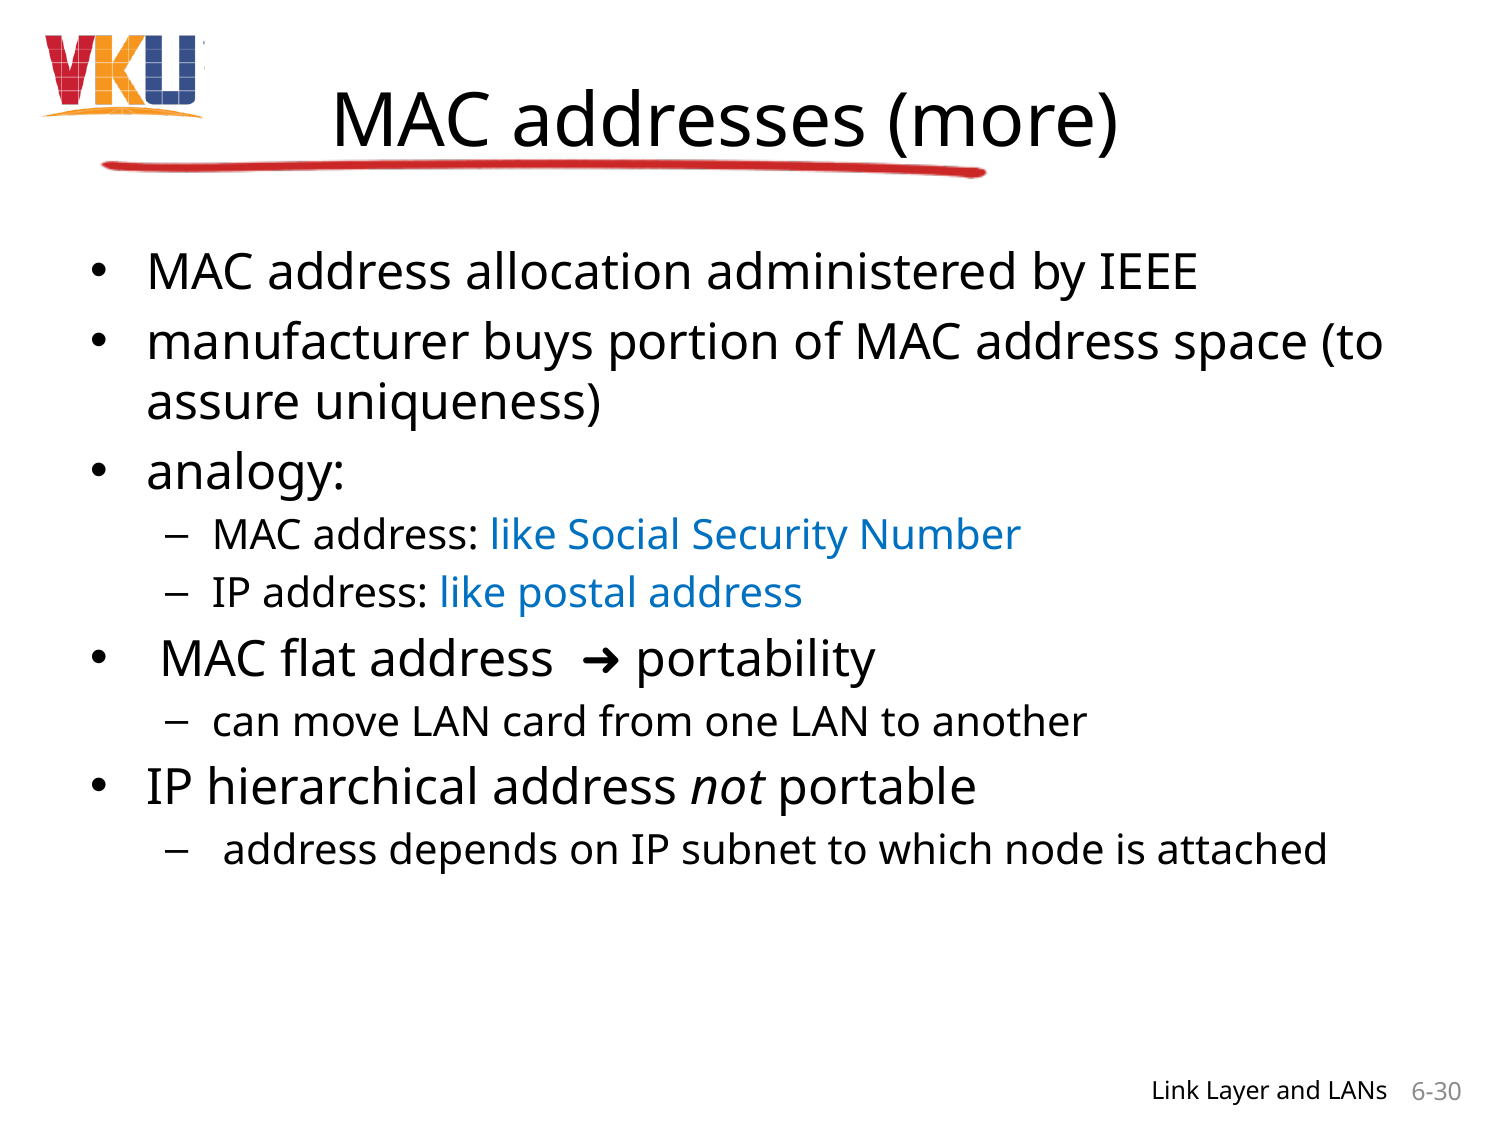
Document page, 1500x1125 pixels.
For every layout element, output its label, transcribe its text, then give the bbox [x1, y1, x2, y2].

title MAC addresses (more) [87, 22, 1363, 210]
slide_number 6-30 [1387, 1069, 1478, 1115]
footer Link Layer and LANs [1045, 1069, 1404, 1110]
picture [30, 21, 211, 129]
list MAC address allocation administered by IEEE manufacturer buys portion of MAC address space (to assure uniqueness) analogy: MAC address: like Social Security Number IP address: like postal address MAC flat address ➜ portability can move LAN card from one LAN to another IP hierarchical address not portable address depends on IP subnet to which node is attached [75, 232, 1425, 1038]
picture [96, 155, 998, 184]
